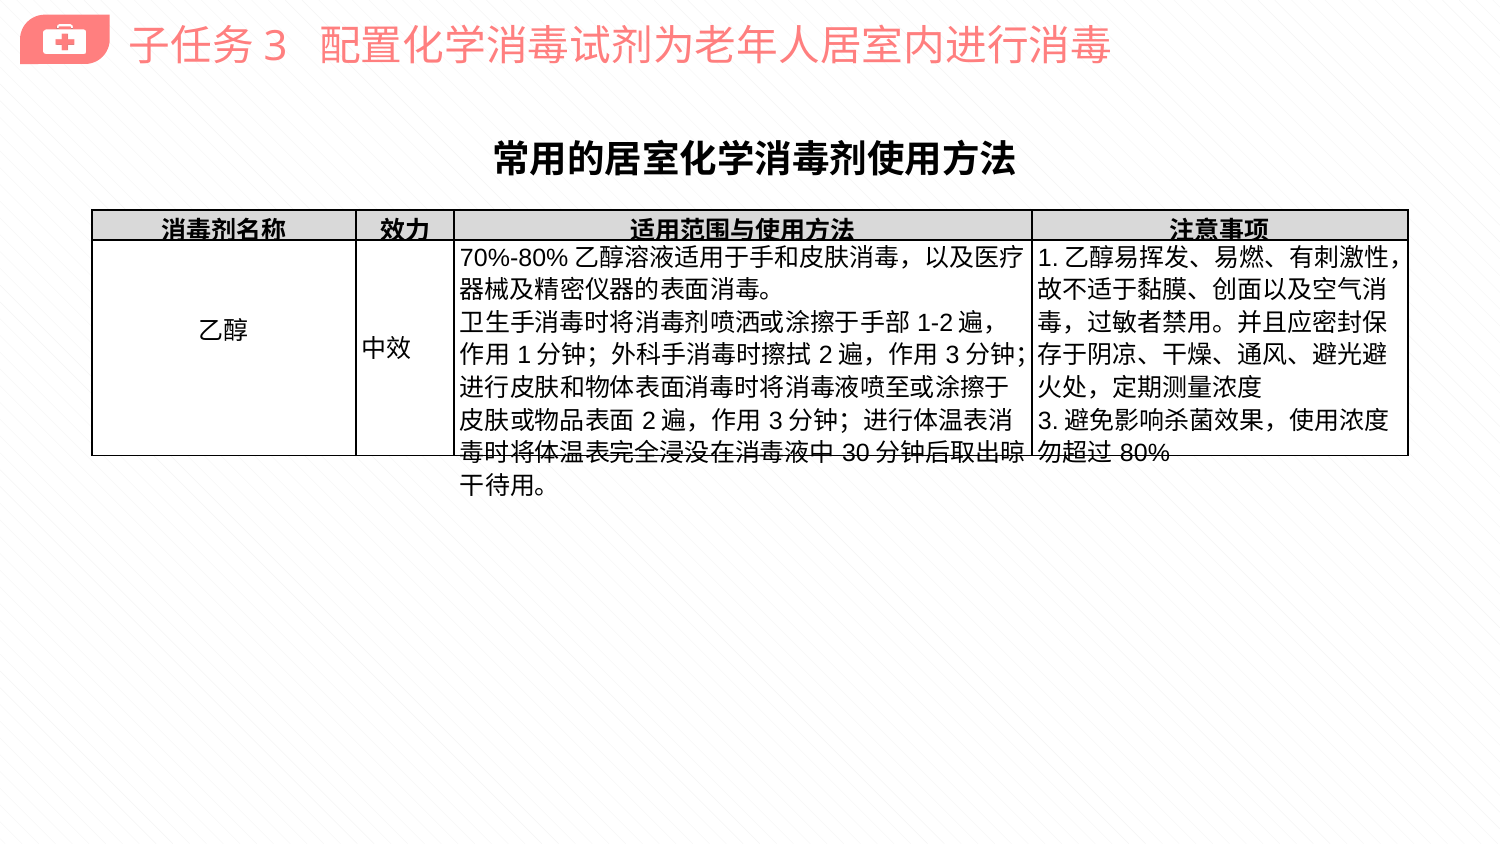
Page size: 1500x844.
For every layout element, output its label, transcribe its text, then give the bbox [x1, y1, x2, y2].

table_header 效力 [357, 211, 453, 239]
text_box 常用的居室化学消毒剂使用方法 [316, 127, 1150, 188]
table_cell 中效 [357, 241, 453, 455]
table_cell 70%-80%乙醇溶液适用于手和皮肤消毒，以及医疗器械及精密仪器的表面消毒。 卫生手消毒时将消毒剂喷洒或涂擦于手部1-2遍，作用1分钟；外科手消毒时擦拭2遍，作用3分钟；进行皮肤和物体表面消毒时将消毒液喷至或涂擦于皮肤或物品表面2遍，作用3分钟；进行体温表消毒时将体温表完全浸没在消毒液中30分钟后取出晾干待用。 [455, 241, 1031, 455]
table_cell 1.乙醇易挥发、易燃、有刺激性，故不适于黏膜、创面以及空气消毒，过敏者禁用。并且应密封保存于阴凉、干燥、通风、避光避火处，定期测量浓度 3.避免影响杀菌效果，使用浓度勿超过80% [1033, 241, 1407, 455]
table_header 适用范围与使用方法 [455, 211, 1031, 239]
table_header 注意事项 [1033, 211, 1407, 239]
table_header 消毒剂名称 [93, 211, 355, 239]
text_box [19, 11, 1375, 78]
table_cell 乙醇 [93, 241, 355, 455]
